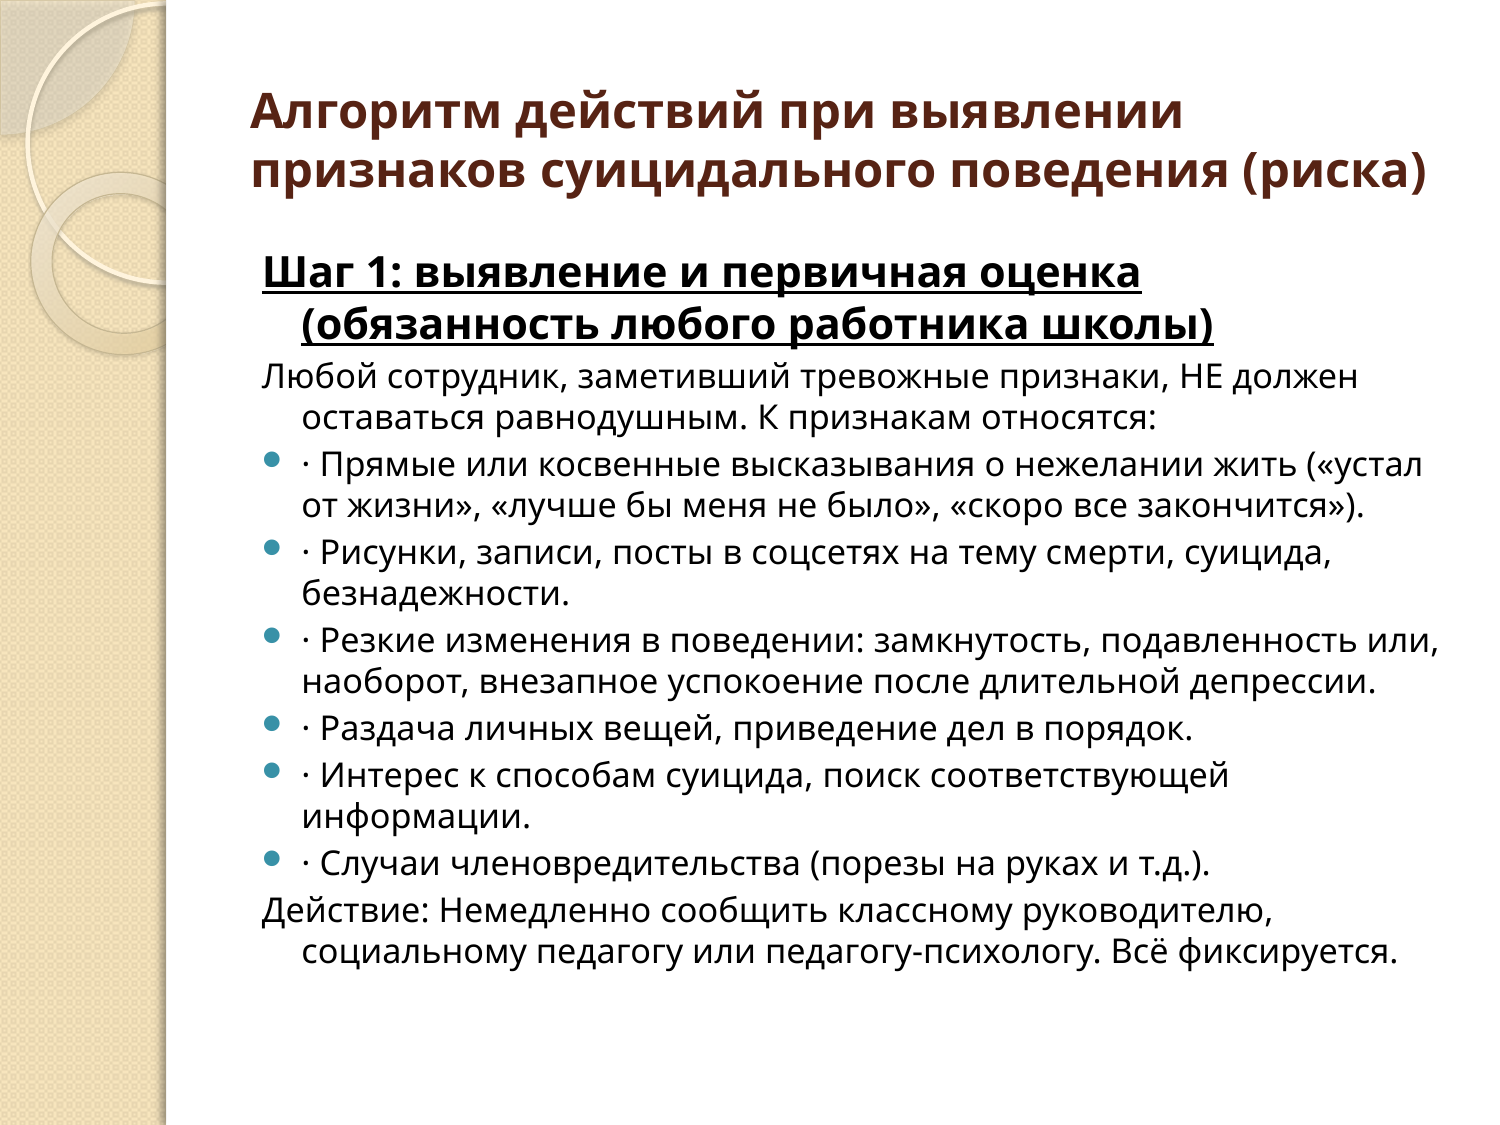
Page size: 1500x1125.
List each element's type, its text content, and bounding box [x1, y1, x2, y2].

list Шаг 1: выявление и первичная оценка (обязанность любого работника школы) Любой сотрудник, заметивший тревожные признаки, НЕ должен оставаться равнодушным. К признакам относятся: · Прямые или косвенные высказывания о нежелании жить («устал от жизни», «лучше бы меня не было», «скоро все закончится»). · Рисунки, записи, посты в соцсетях на тему смерти, суицида, безнадежности. · Резкие изменения в поведении: замкнутость, подавленность или, наоборот, внезапное успокоение после длительной депрессии. · Раздача личных вещей, приведение дел в порядок. · Интерес к способам суицида, поиск соответствующей информации. · Случаи членовредительства (порезы на руках и т.д.). Действие: Немедленно сообщить классному руководителю, социальному педагогу или педагогу-психологу. Всё фиксируется. [235, 237, 1466, 1025]
title Алгоритм действий при выявлении признаков суицидального поведения (риска) [235, 45, 1466, 233]
